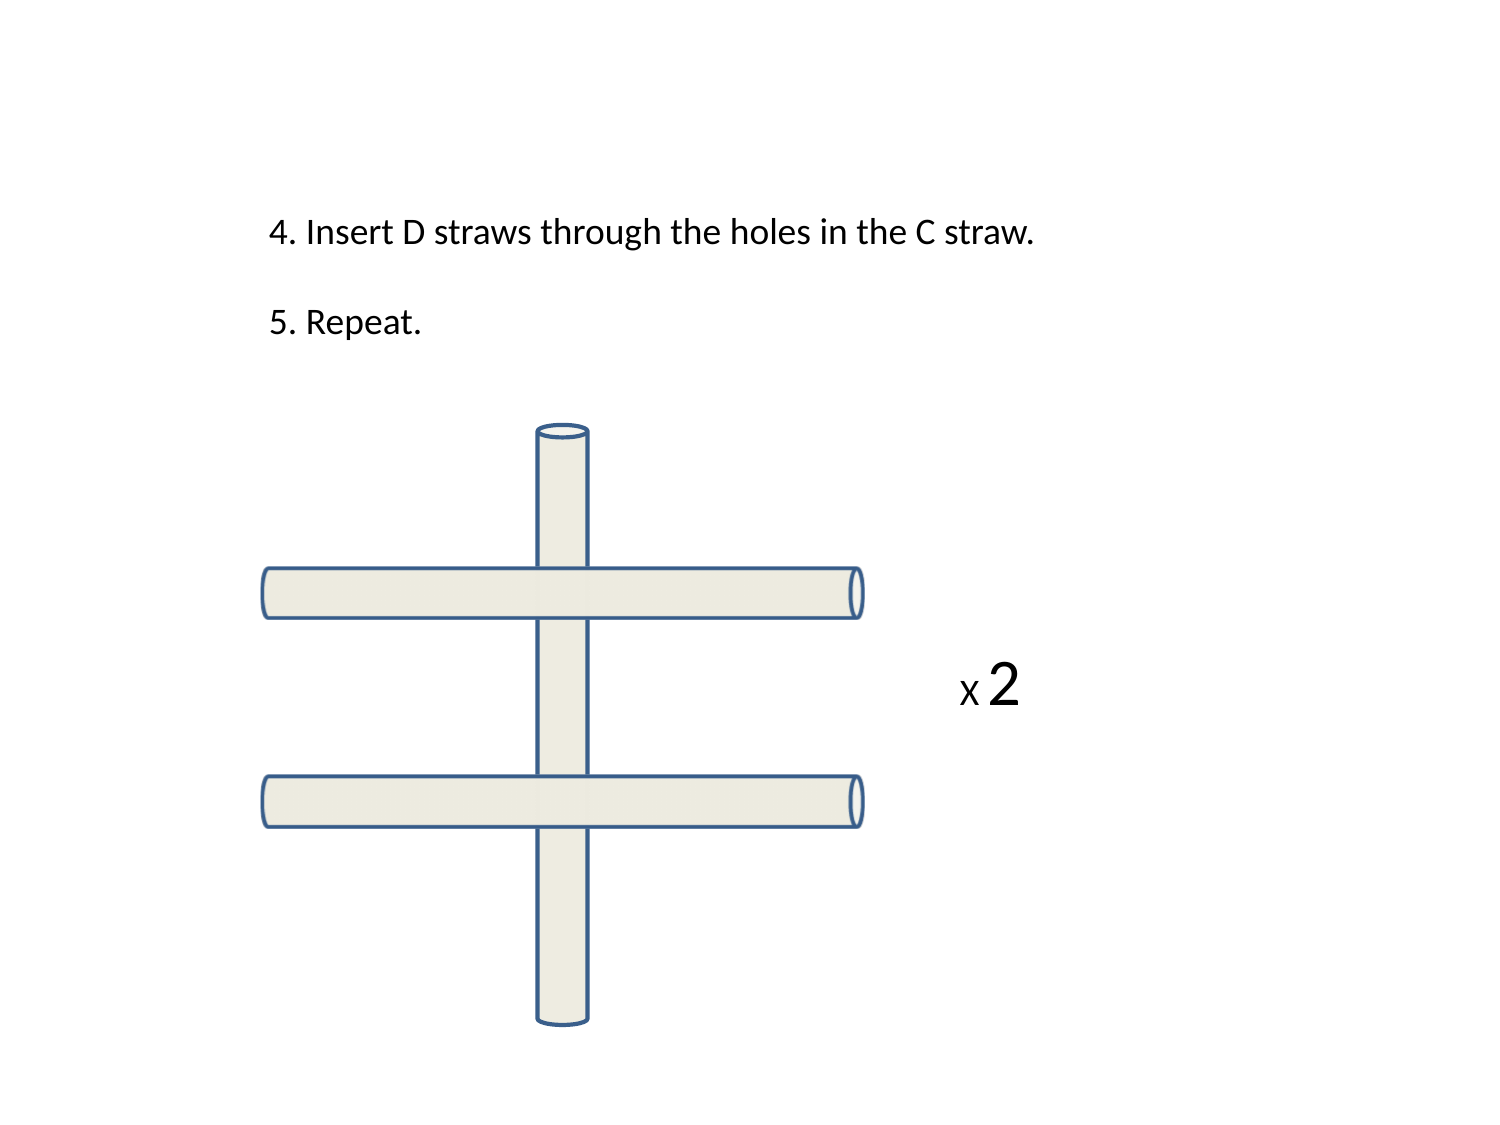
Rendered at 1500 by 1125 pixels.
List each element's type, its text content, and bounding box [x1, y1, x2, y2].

text_box 4. Insert D straws through the holes in the C straw. 5. Repeat. [254, 199, 1051, 350]
text_box X 2 [945, 631, 1091, 727]
picture [261, 290, 864, 1105]
